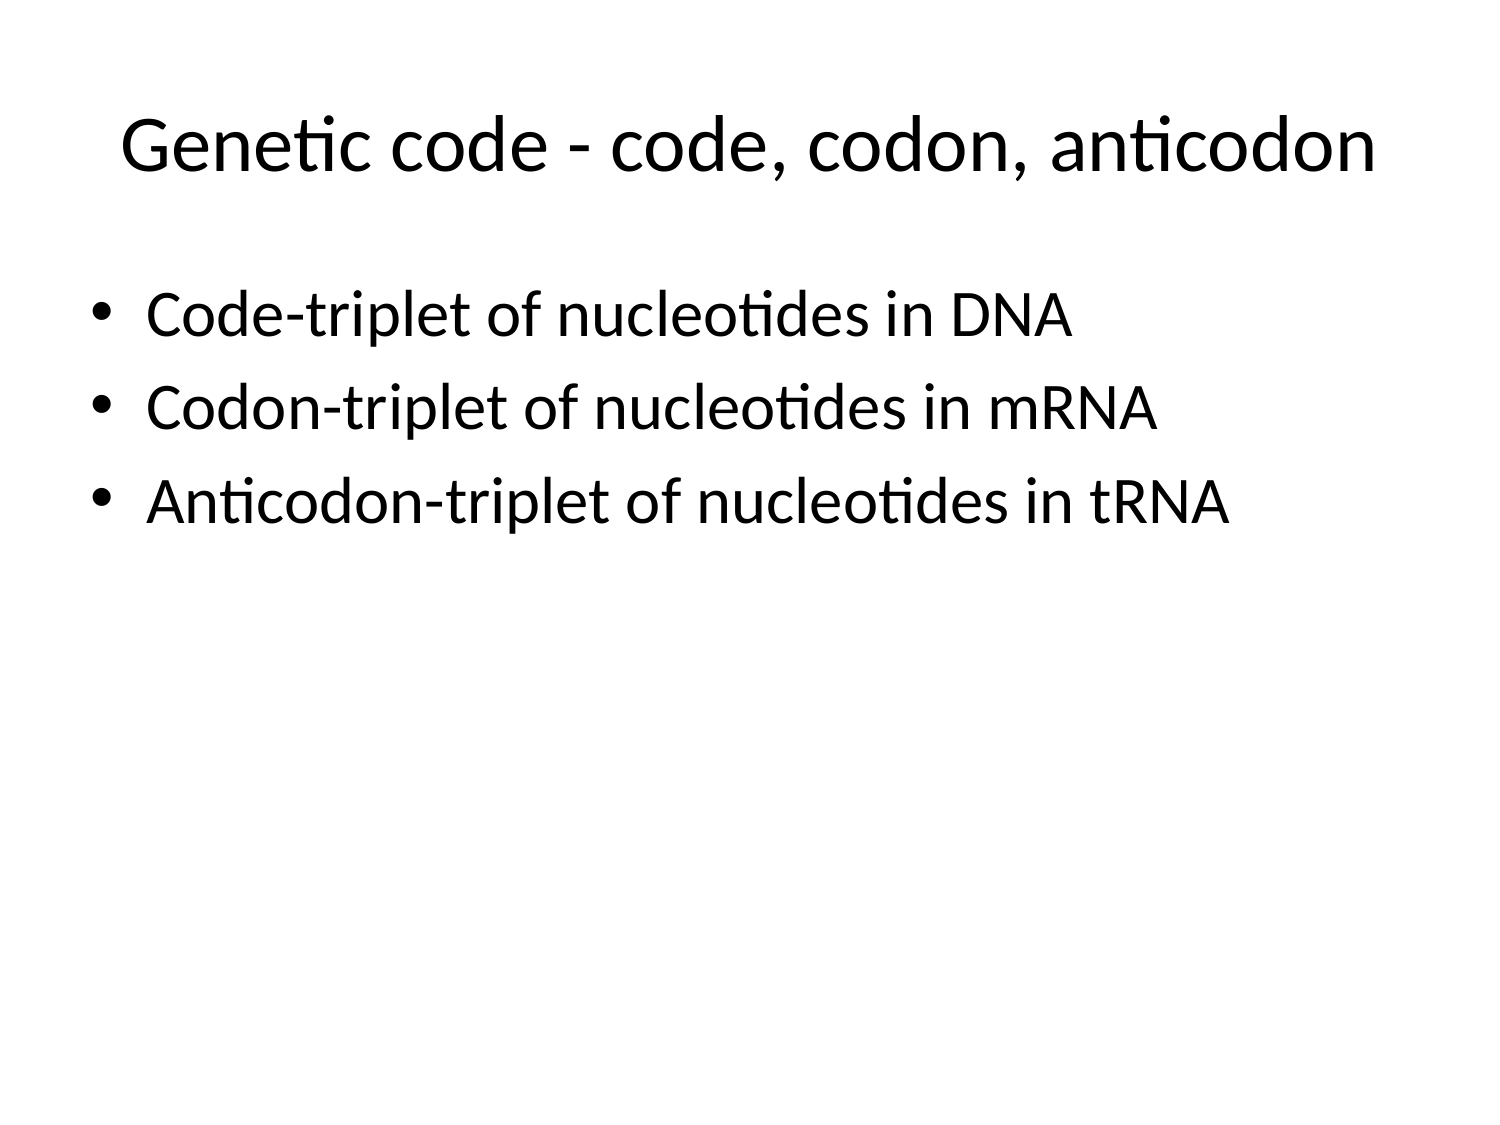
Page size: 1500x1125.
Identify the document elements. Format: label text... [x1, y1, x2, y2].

list Code-triplet of nucleotides in DNA Codon-triplet of nucleotides in mRNA Anticodon-triplet of nucleotides in tRNA [75, 262, 1425, 1005]
title Genetic code - code, codon, anticodon [75, 45, 1425, 233]
